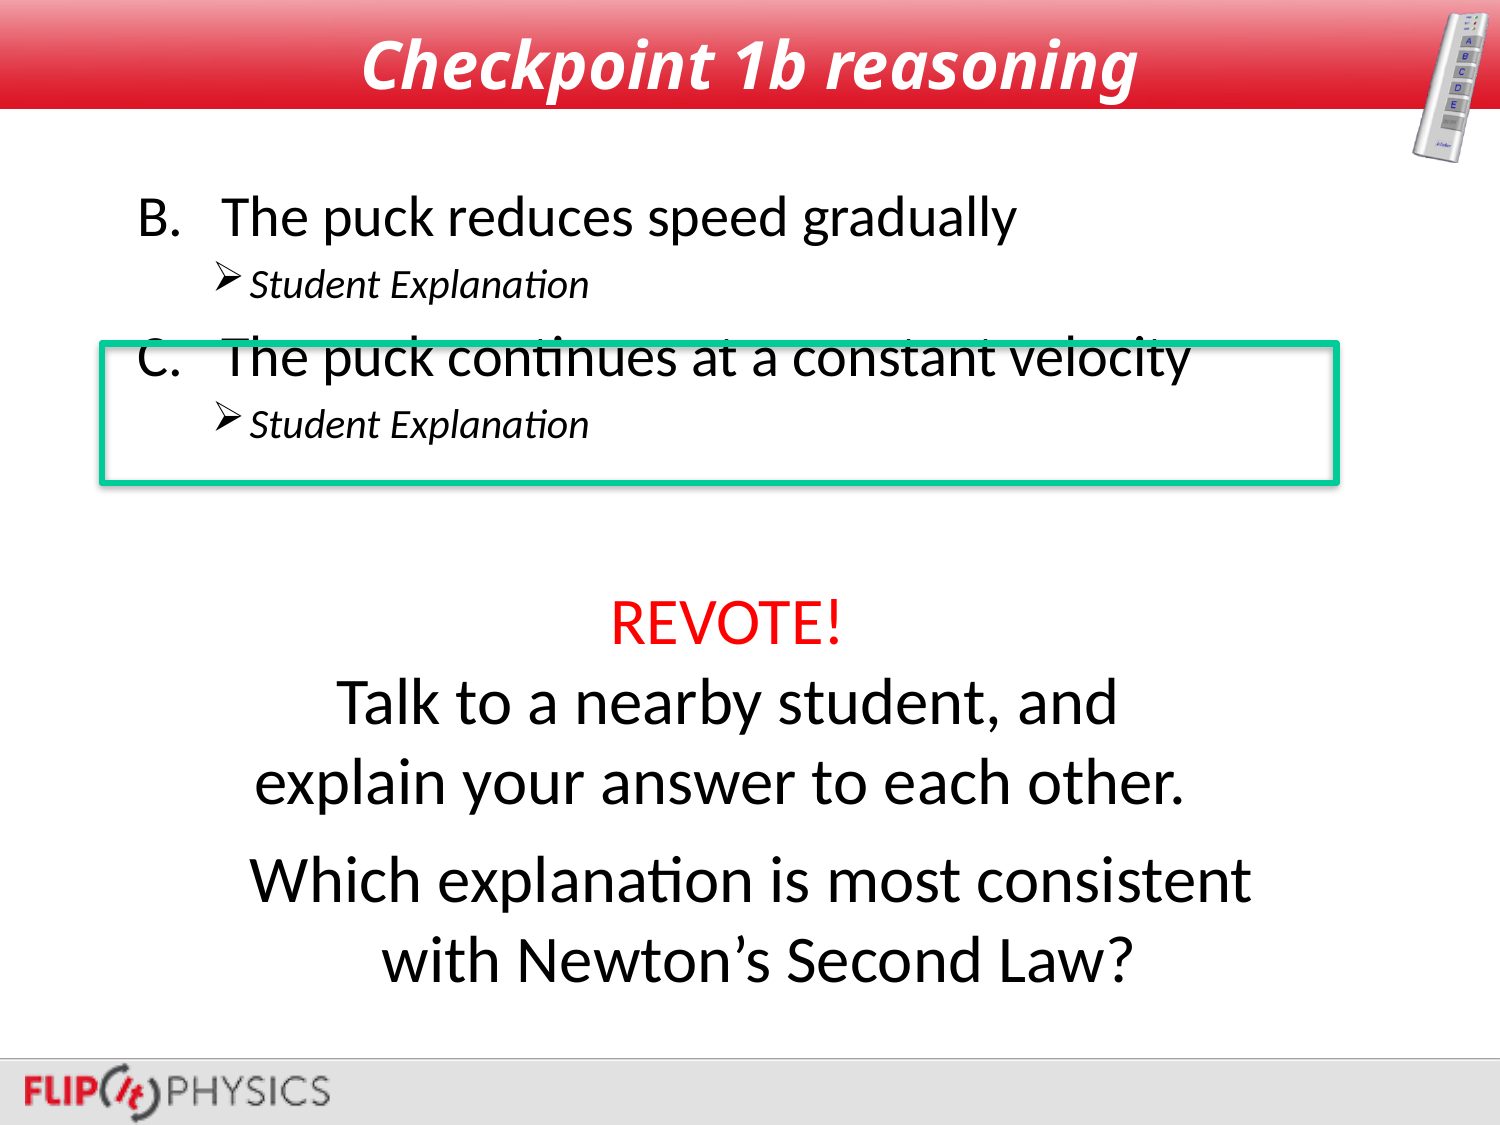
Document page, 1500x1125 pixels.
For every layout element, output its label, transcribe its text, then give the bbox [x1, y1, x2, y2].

title Checkpoint 1b reasoning [75, 15, 1425, 89]
text_box Which explanation is most consistent with Newton’s Second Law? [235, 828, 1284, 1003]
picture [0, 1058, 1500, 1125]
list T The puck reduces speed gradually Student Explanation The puck continues at a constant velocity Student Explanation [47, 89, 1450, 947]
text_box [101, 343, 1337, 484]
text_box REVOTE! Talk to a nearby student, and explain your answer to each other. [234, 570, 1222, 826]
picture [0, 0, 1500, 163]
